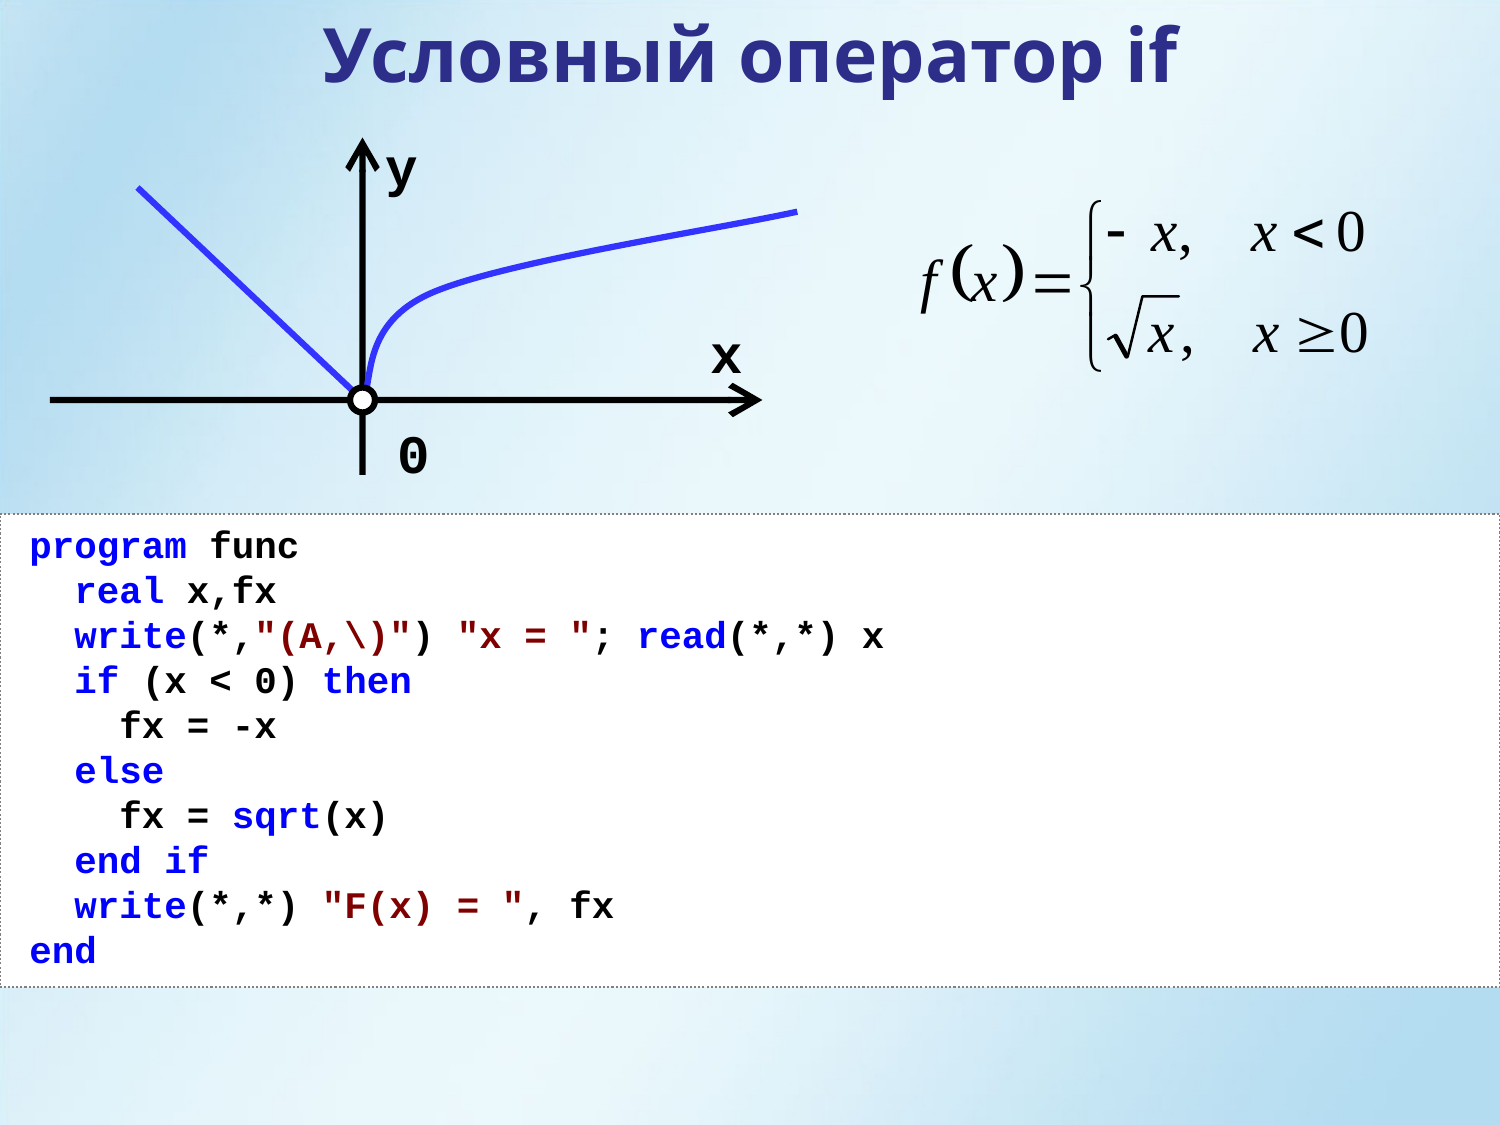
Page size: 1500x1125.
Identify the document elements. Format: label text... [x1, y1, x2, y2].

picture [0, 988, 1500, 1125]
picture [0, 105, 1500, 514]
text_box Условный оператор if [0, 0, 1500, 105]
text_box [49, 124, 798, 494]
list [899, 187, 1380, 386]
text_box program func real x,fx write(*,"(A,\)") "x = "; read(*,*) x if (x < 0) then fx = -x else fx = sqrt(x) end if write(*,*) "F(x) = ", fx end [0, 514, 1500, 988]
